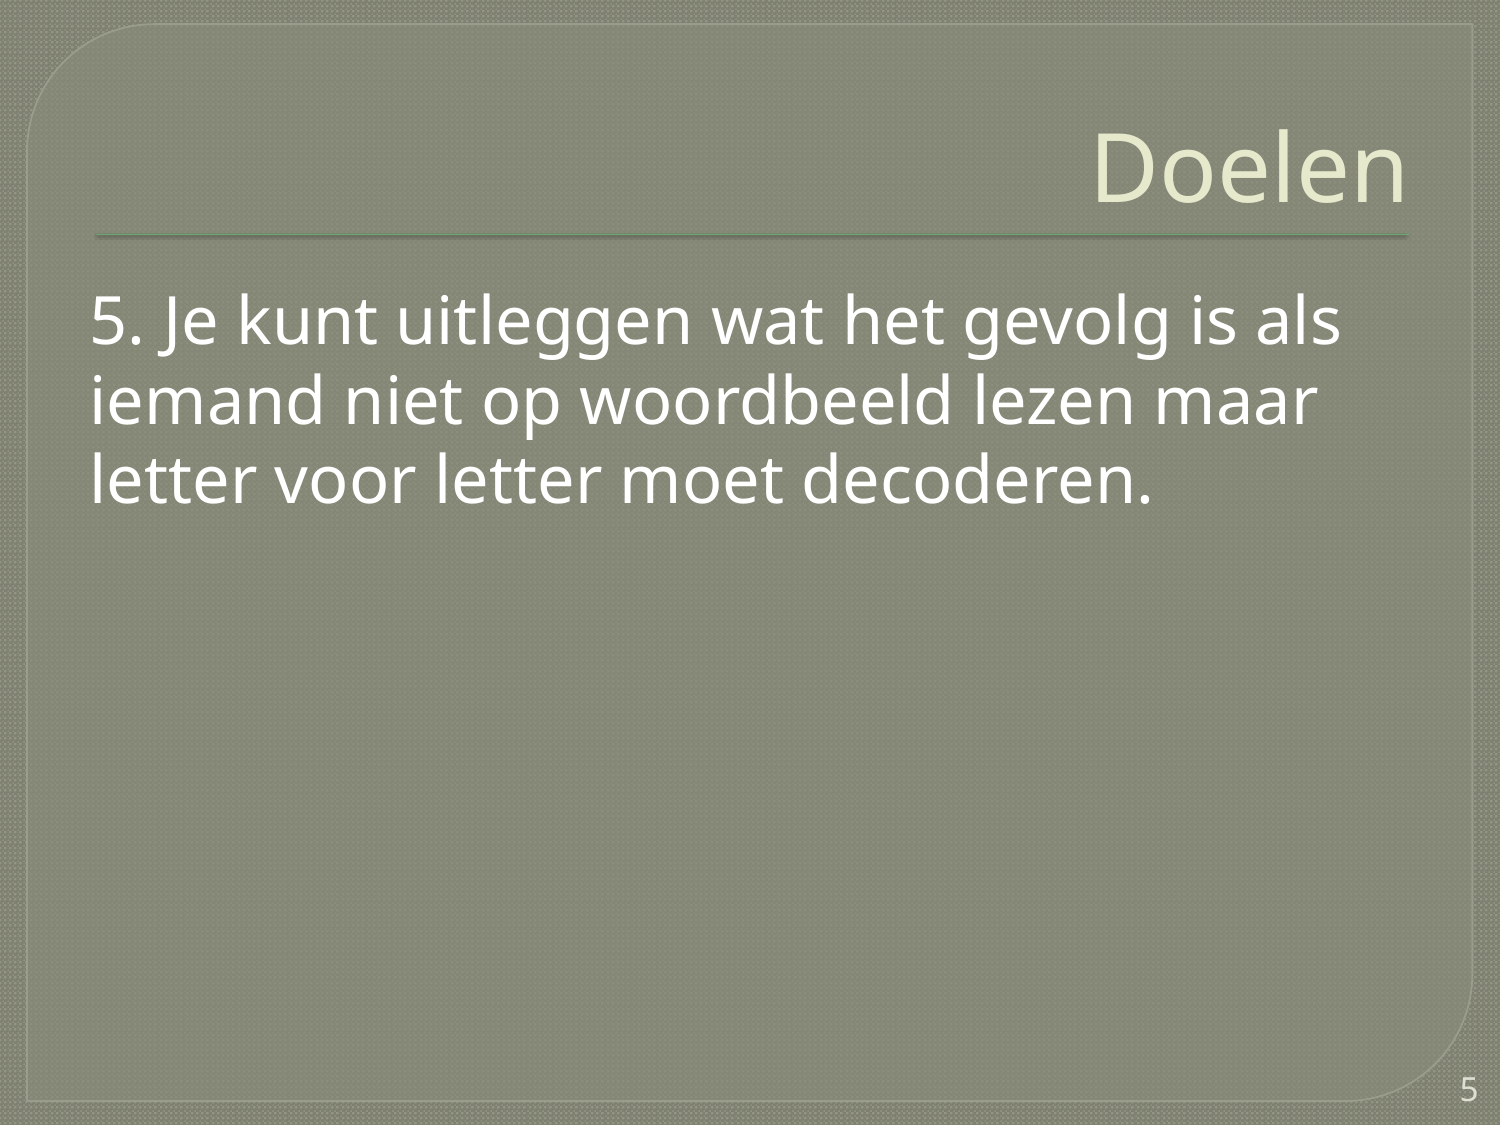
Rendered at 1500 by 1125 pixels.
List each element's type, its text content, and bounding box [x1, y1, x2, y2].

slide_number 5 [1417, 1068, 1494, 1114]
title Doelen [75, 41, 1425, 230]
list 5. Je kunt uitleggen wat het gevolg is als iemand niet op woordbeeld lezen maar letter voor letter moet decoderen. [75, 270, 1425, 1013]
